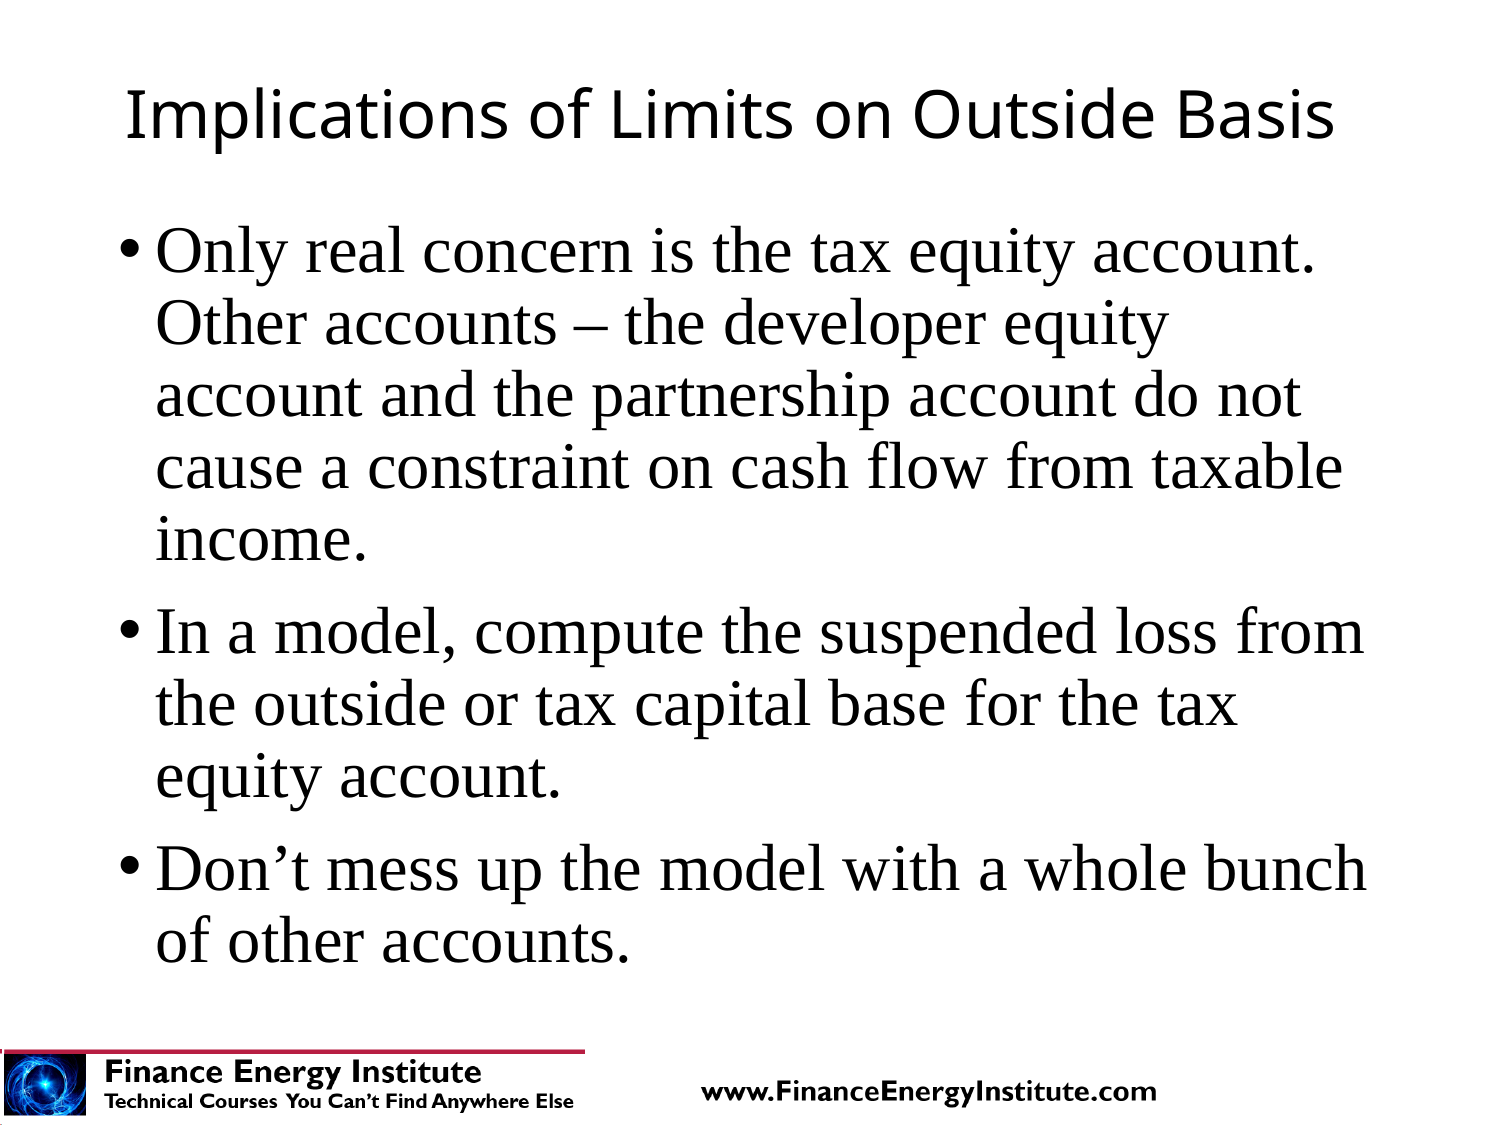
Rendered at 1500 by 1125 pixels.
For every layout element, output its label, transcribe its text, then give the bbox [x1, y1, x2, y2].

list Only real concern is the tax equity account. Other accounts – the developer equity account and the partnership account do not cause a constraint on cash flow from taxable income. In a model, compute the suspended loss from the outside or tax capital base for the tax equity account. Don’t mess up the model with a whole bunch of other accounts. [103, 207, 1400, 1014]
picture [696, 1074, 1166, 1112]
picture [0, 1042, 585, 1125]
title Implications of Limits on Outside Basis [103, 59, 1361, 174]
